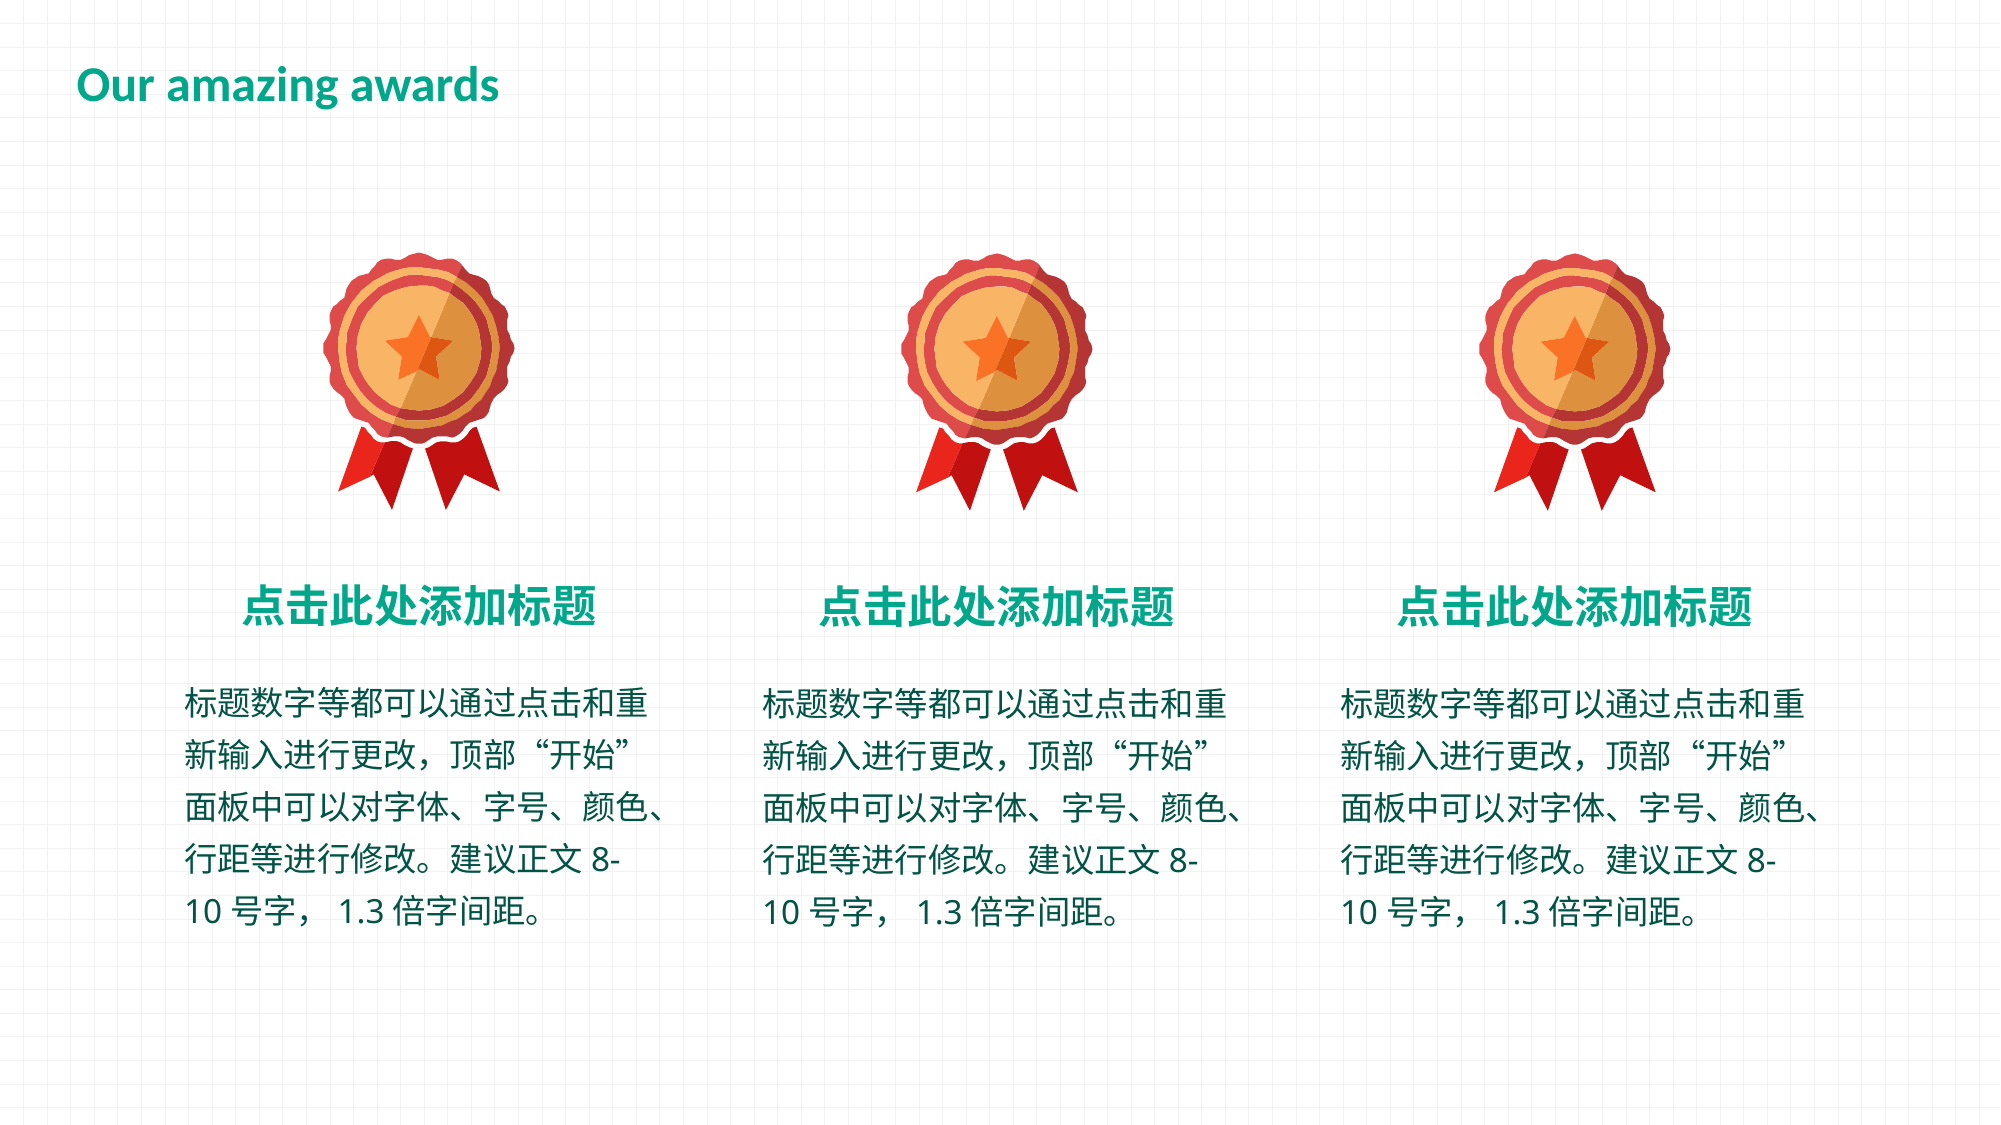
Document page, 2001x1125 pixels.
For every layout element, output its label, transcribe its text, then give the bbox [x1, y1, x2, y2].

list Our amazing awards [61, 41, 861, 130]
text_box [1325, 253, 1825, 942]
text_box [747, 253, 1247, 942]
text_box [169, 252, 669, 941]
